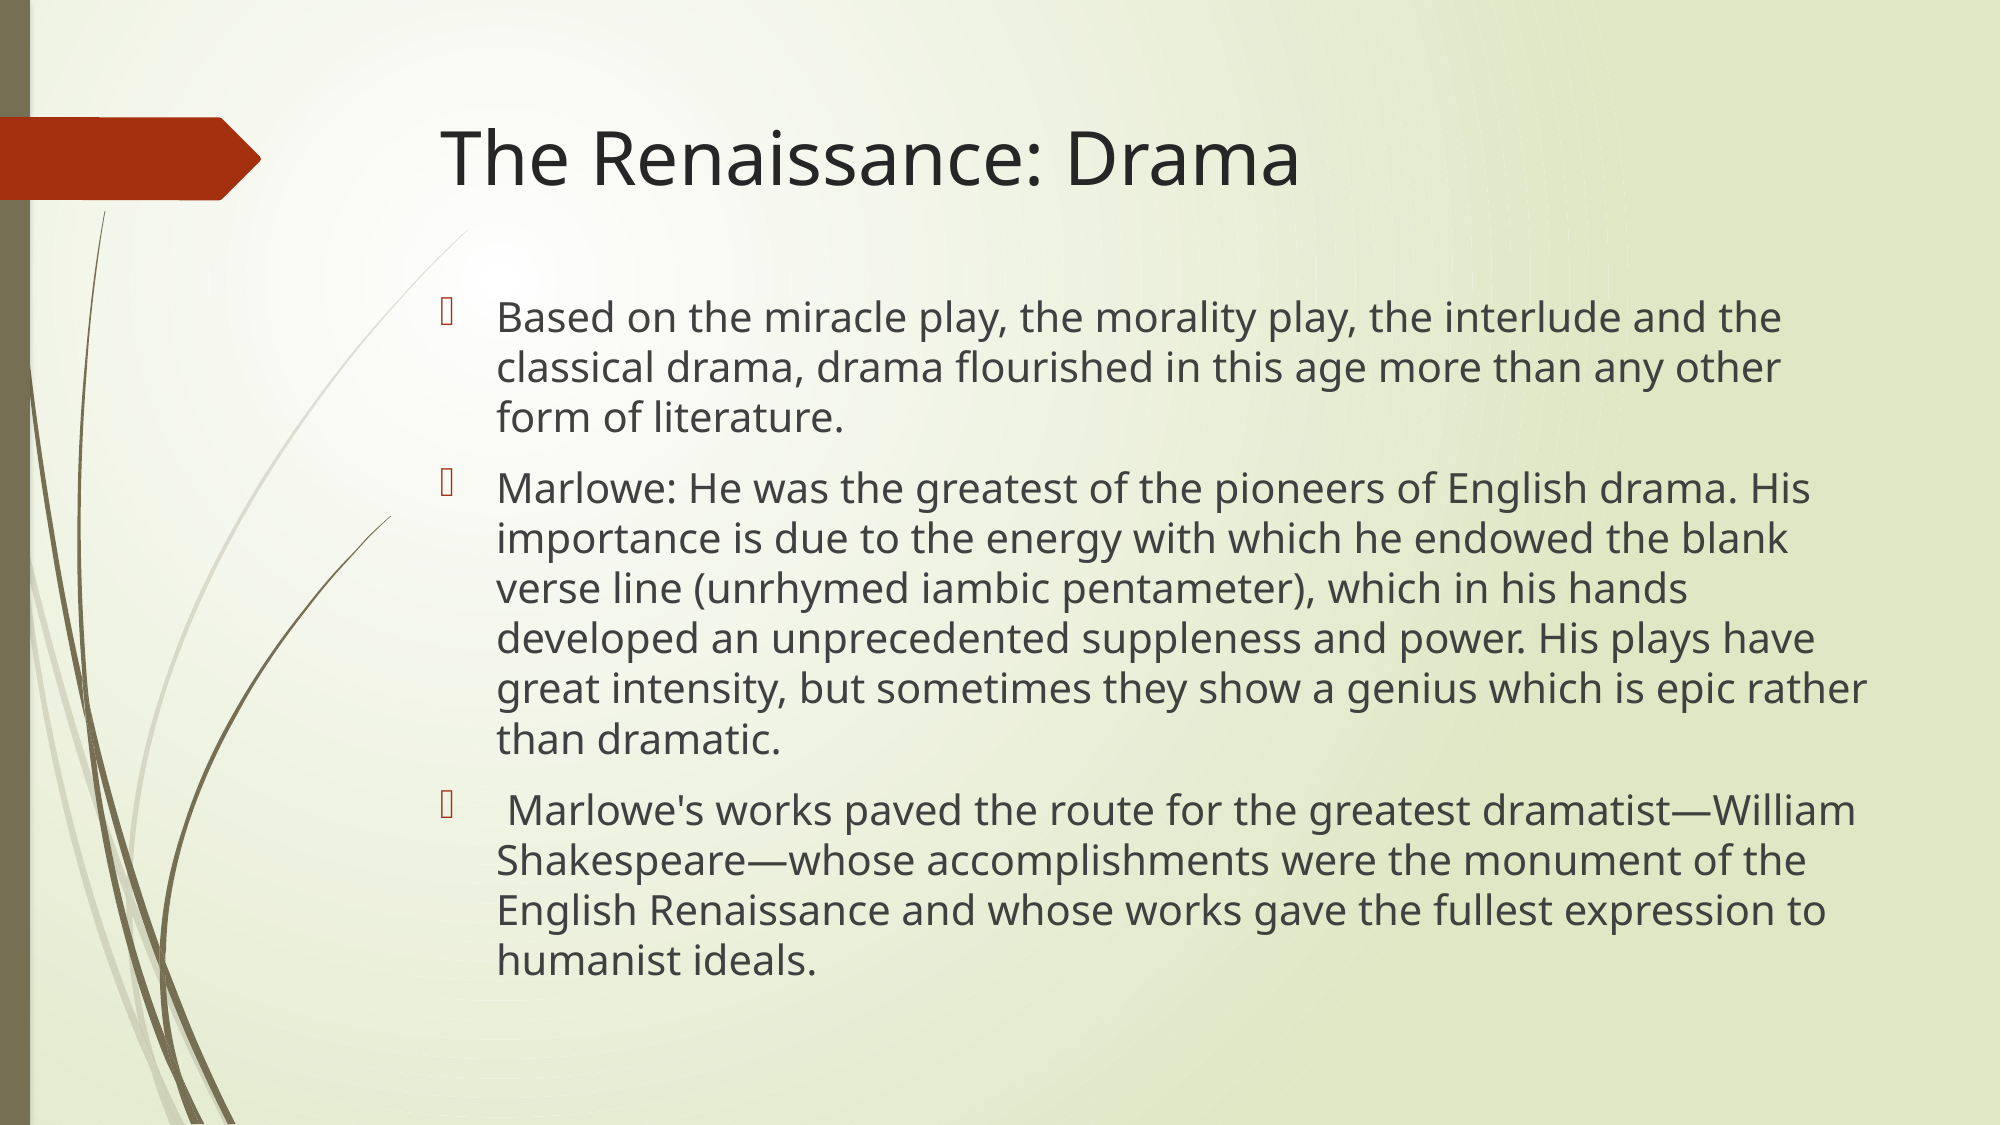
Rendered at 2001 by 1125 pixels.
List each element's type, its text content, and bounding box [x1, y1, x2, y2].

title The Renaissance: Drama [425, 102, 1888, 283]
list Based on the miracle play, the morality play, the interlude and the classical drama, drama flourished in this age more than any other form of literature. Marlowe: He was the greatest of the pioneers of English drama. His importance is due to the energy with which he endowed the blank verse line (unrhymed iambic pentameter), which in his hands developed an unprecedented suppleness and power. His plays have great intensity, but sometimes they show a genius which is epic rather than dramatic. Marlowe's works paved the route for the greatest dramatist—William Shakespeare—whose accomplishments were the monument of the English Renaissance and whose works gave the fullest expression to humanist ideals. [424, 283, 1888, 1005]
